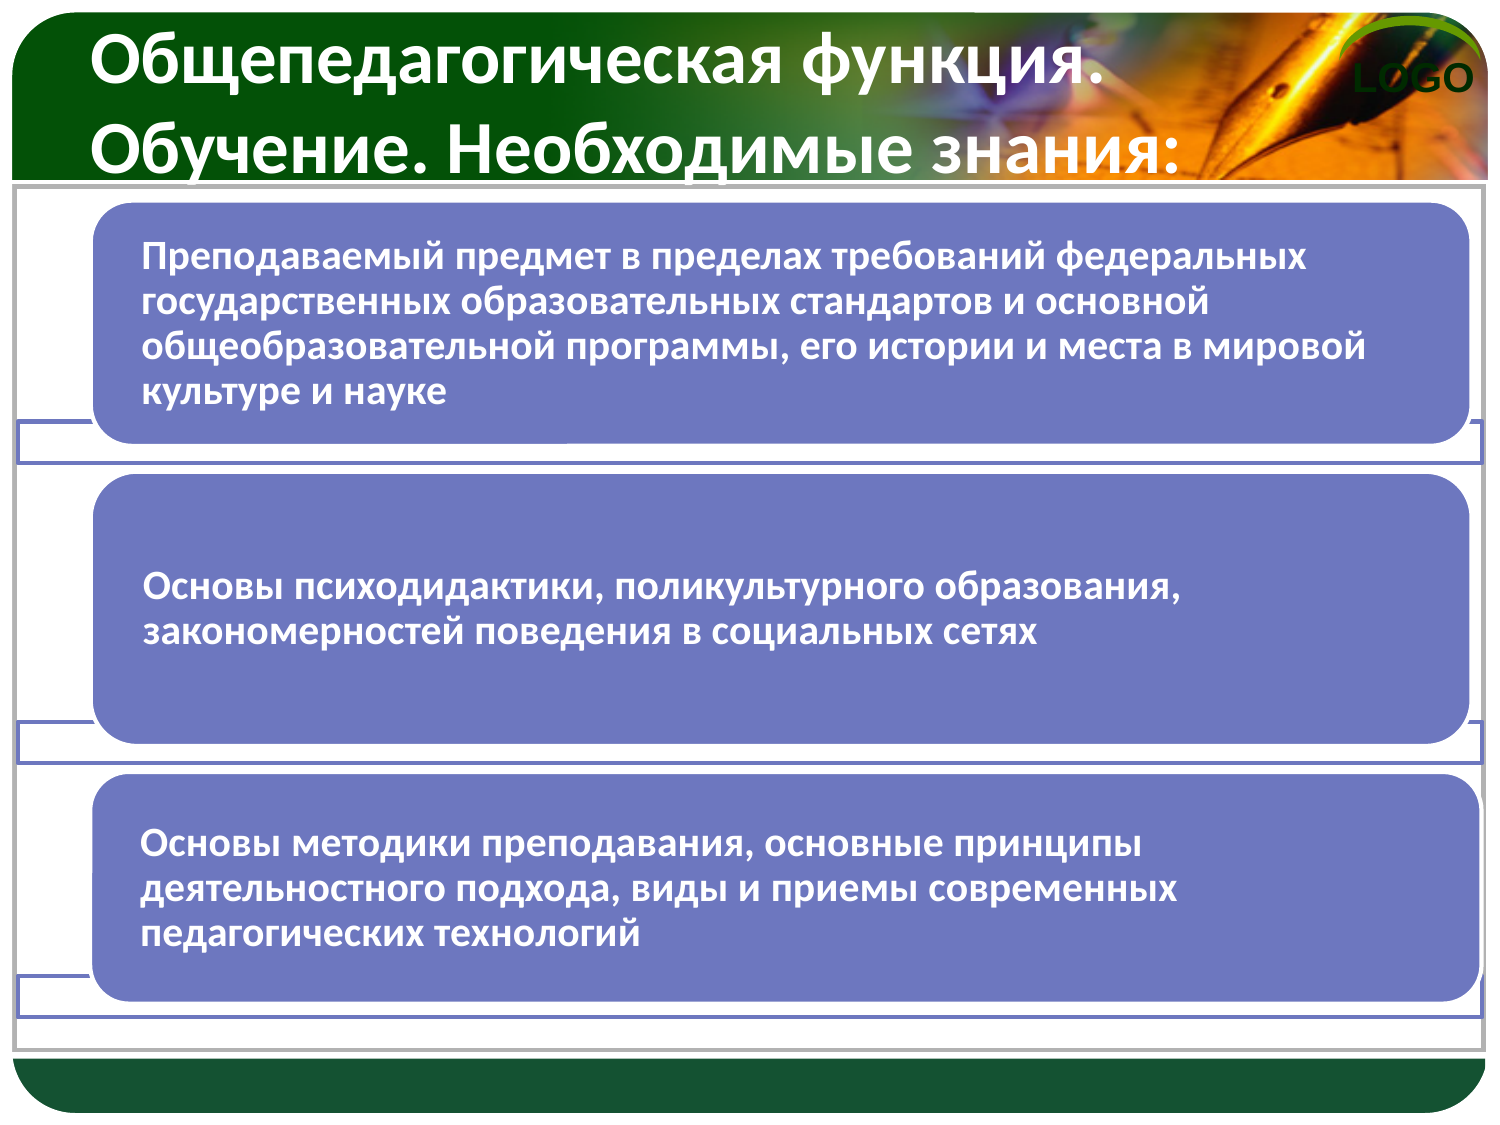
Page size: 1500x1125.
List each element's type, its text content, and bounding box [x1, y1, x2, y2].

title Общепедагогическая функция. Обучение. Необходимые знания: [74, 52, 1413, 145]
picture [13, 13, 1487, 180]
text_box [17, 195, 1483, 1026]
